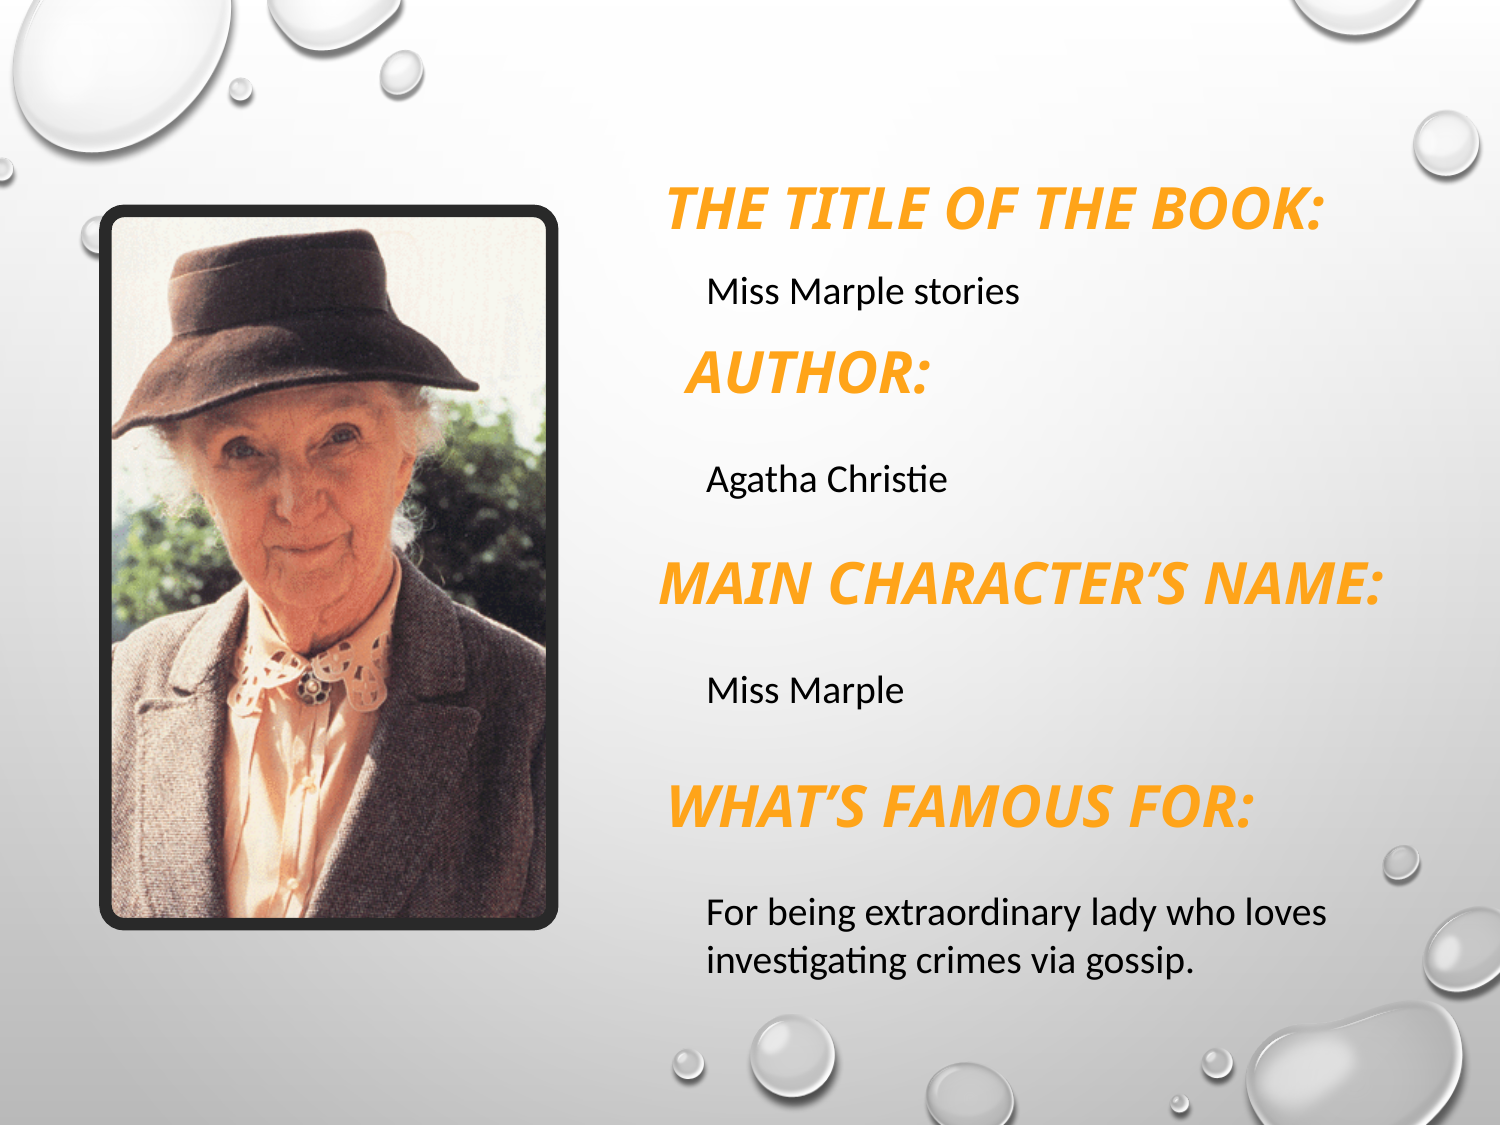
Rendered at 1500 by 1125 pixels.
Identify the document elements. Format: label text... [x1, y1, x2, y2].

text_box The title of the book: [649, 164, 1339, 249]
text_box What’s famous for: [651, 761, 1269, 847]
text_box Author: [672, 328, 945, 413]
text_box For being extraordinary lady who loves investigating crimes via gossip. [691, 878, 1477, 989]
picture [0, 0, 1500, 1125]
text_box Main character’s name: [643, 539, 1398, 624]
text_box Agatha Christie [691, 445, 1336, 508]
text_box Miss Marple [691, 656, 1500, 719]
text_box Miss Marple stories [691, 257, 1407, 320]
